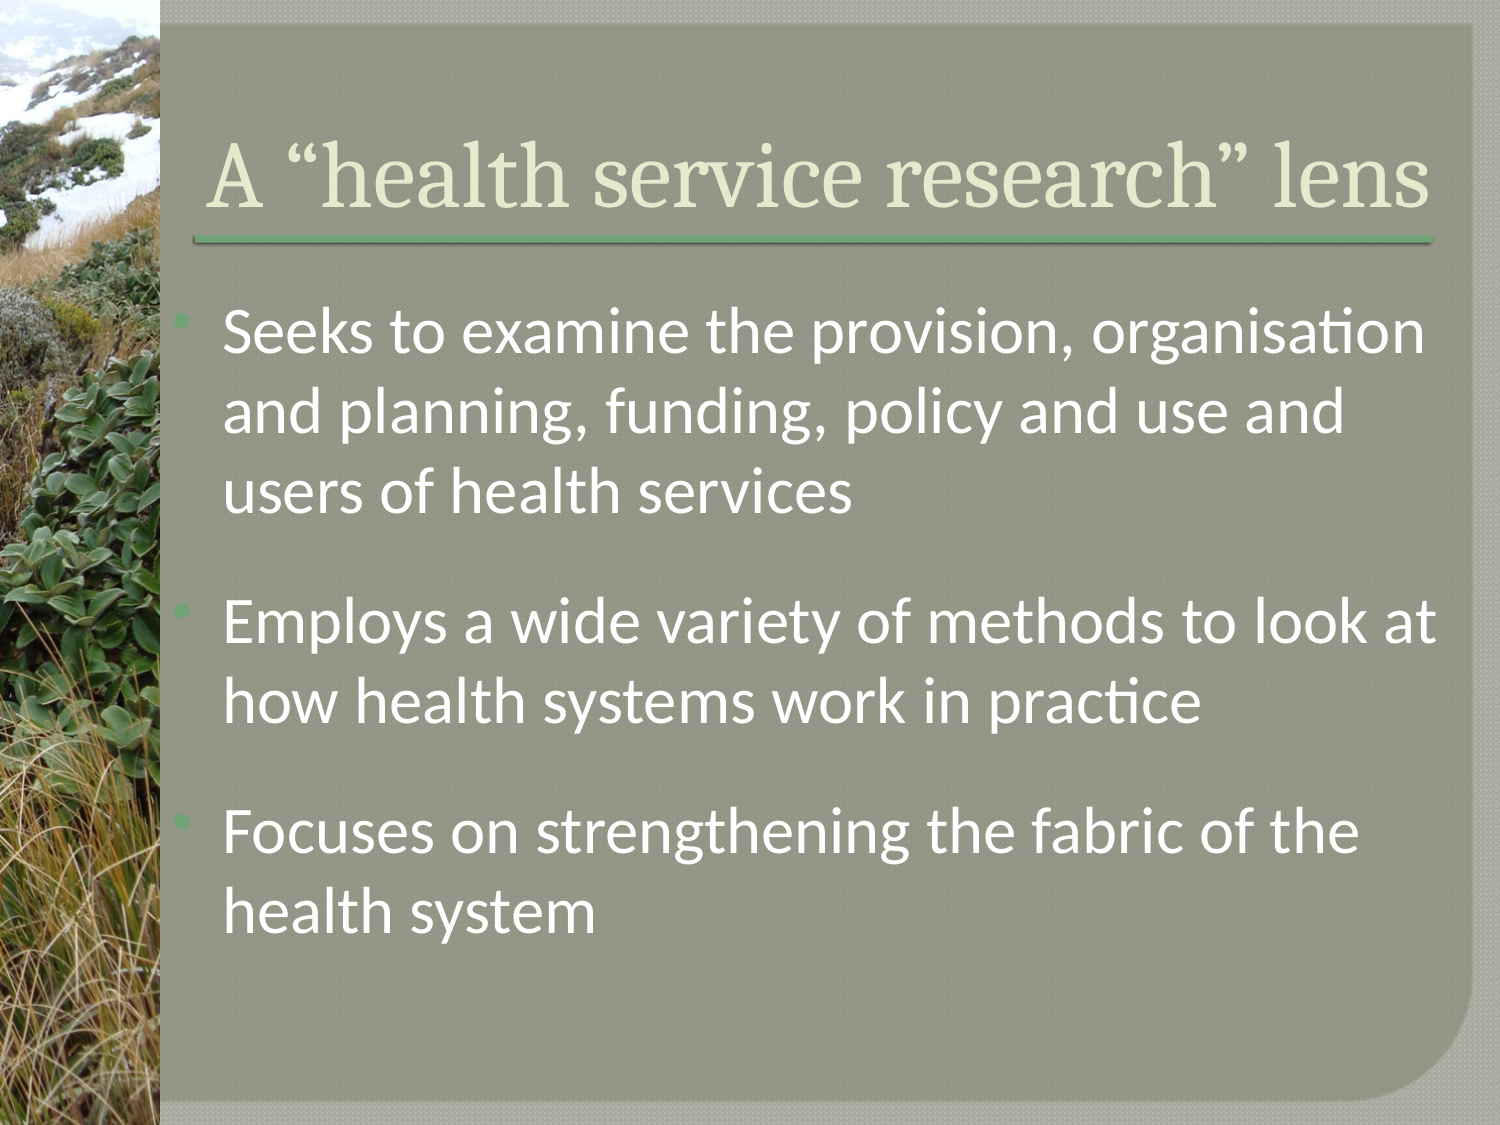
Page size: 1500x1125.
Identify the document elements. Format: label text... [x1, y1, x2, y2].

list Seeks to examine the provision, organisation and planning, funding, policy and use and users of health services Employs a wide variety of methods to look at how health systems work in practice Focuses on strengthening the fabric of the health system [159, 278, 1496, 1022]
picture [0, 0, 160, 1125]
title A “health service research” lens [180, 46, 1447, 234]
